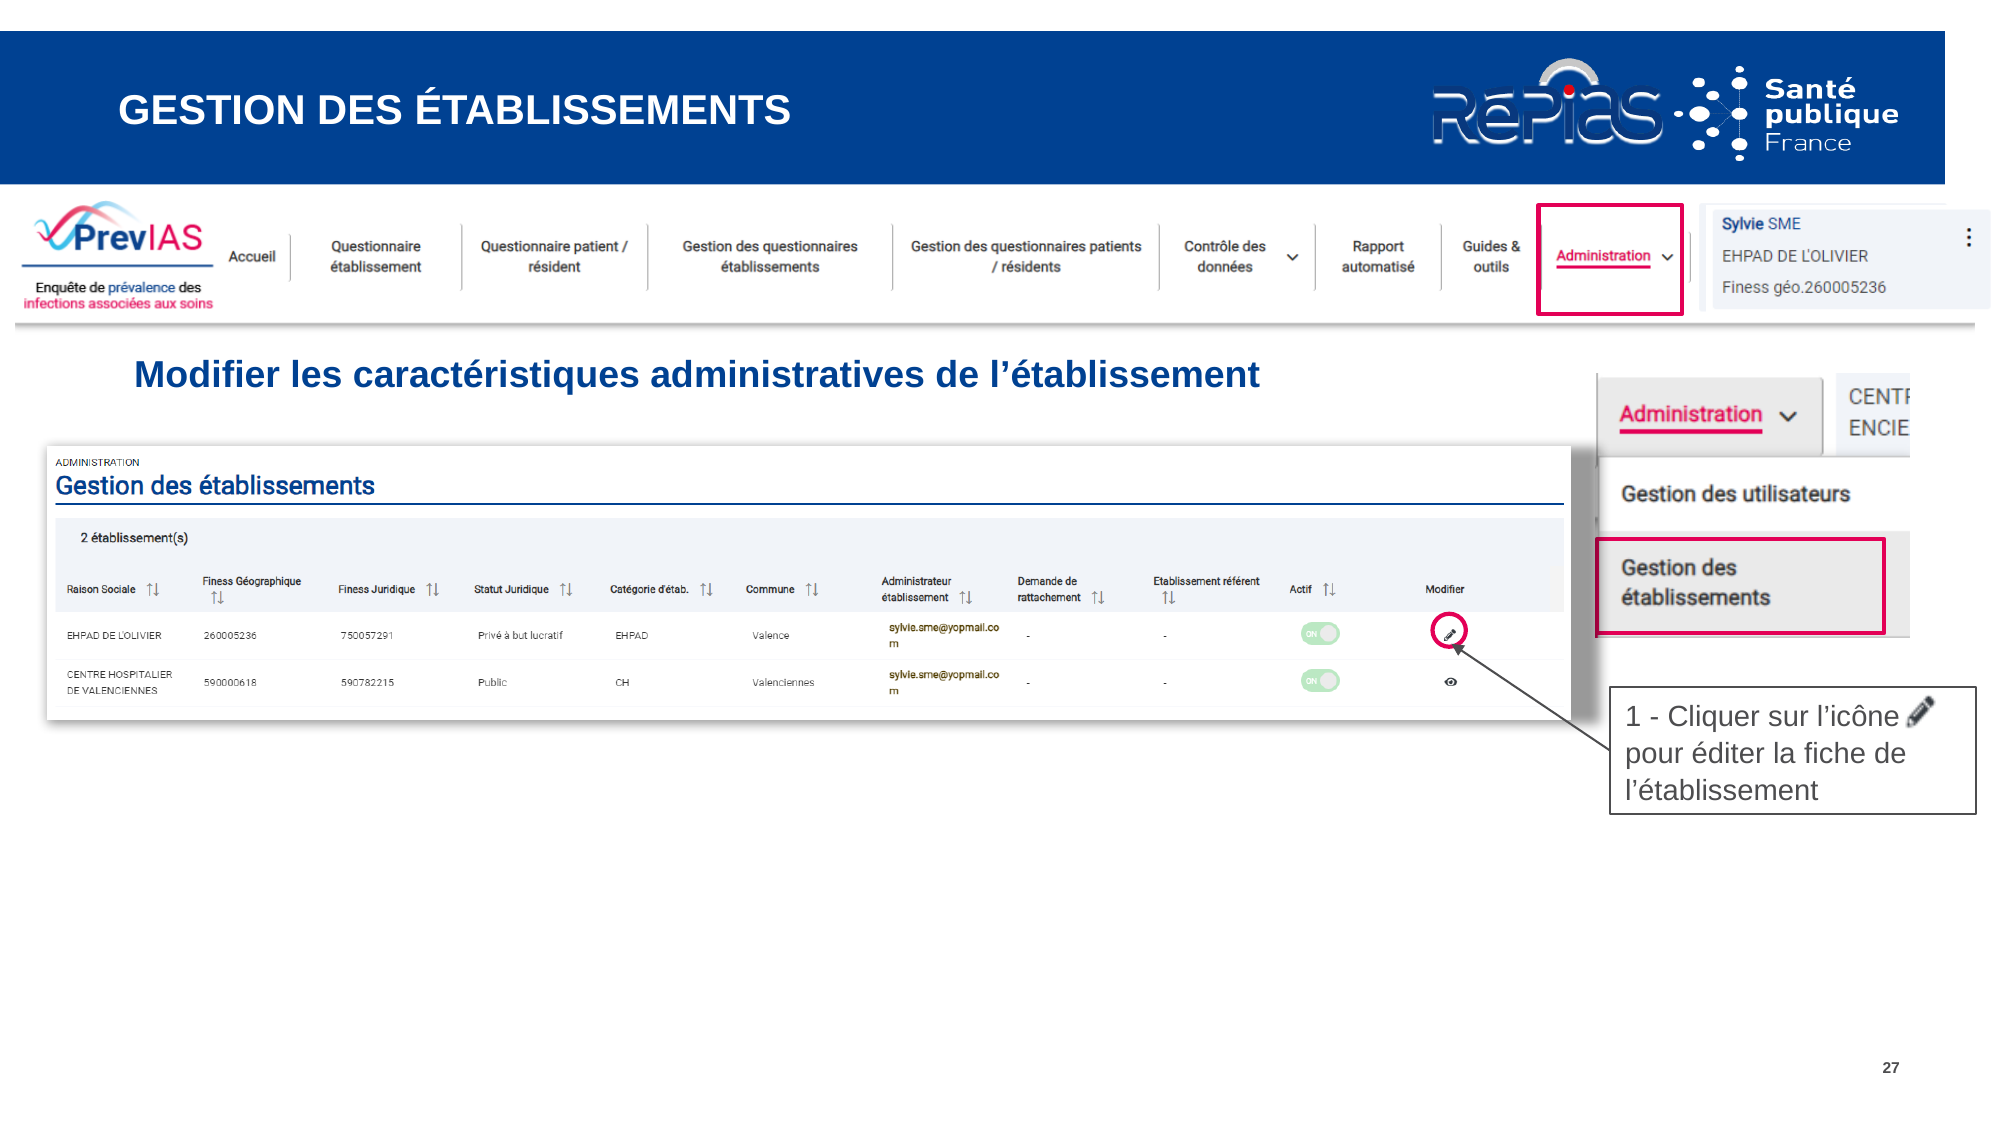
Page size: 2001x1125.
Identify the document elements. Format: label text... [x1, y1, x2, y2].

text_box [15, 195, 2000, 336]
text_box Modifier les caractéristiques administratives de l’établissement [119, 347, 1276, 403]
picture [1432, 58, 1662, 140]
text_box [1595, 373, 1910, 444]
picture [1674, 66, 1898, 161]
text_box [47, 446, 1977, 815]
title Gestion des établissements [112, 30, 1223, 185]
